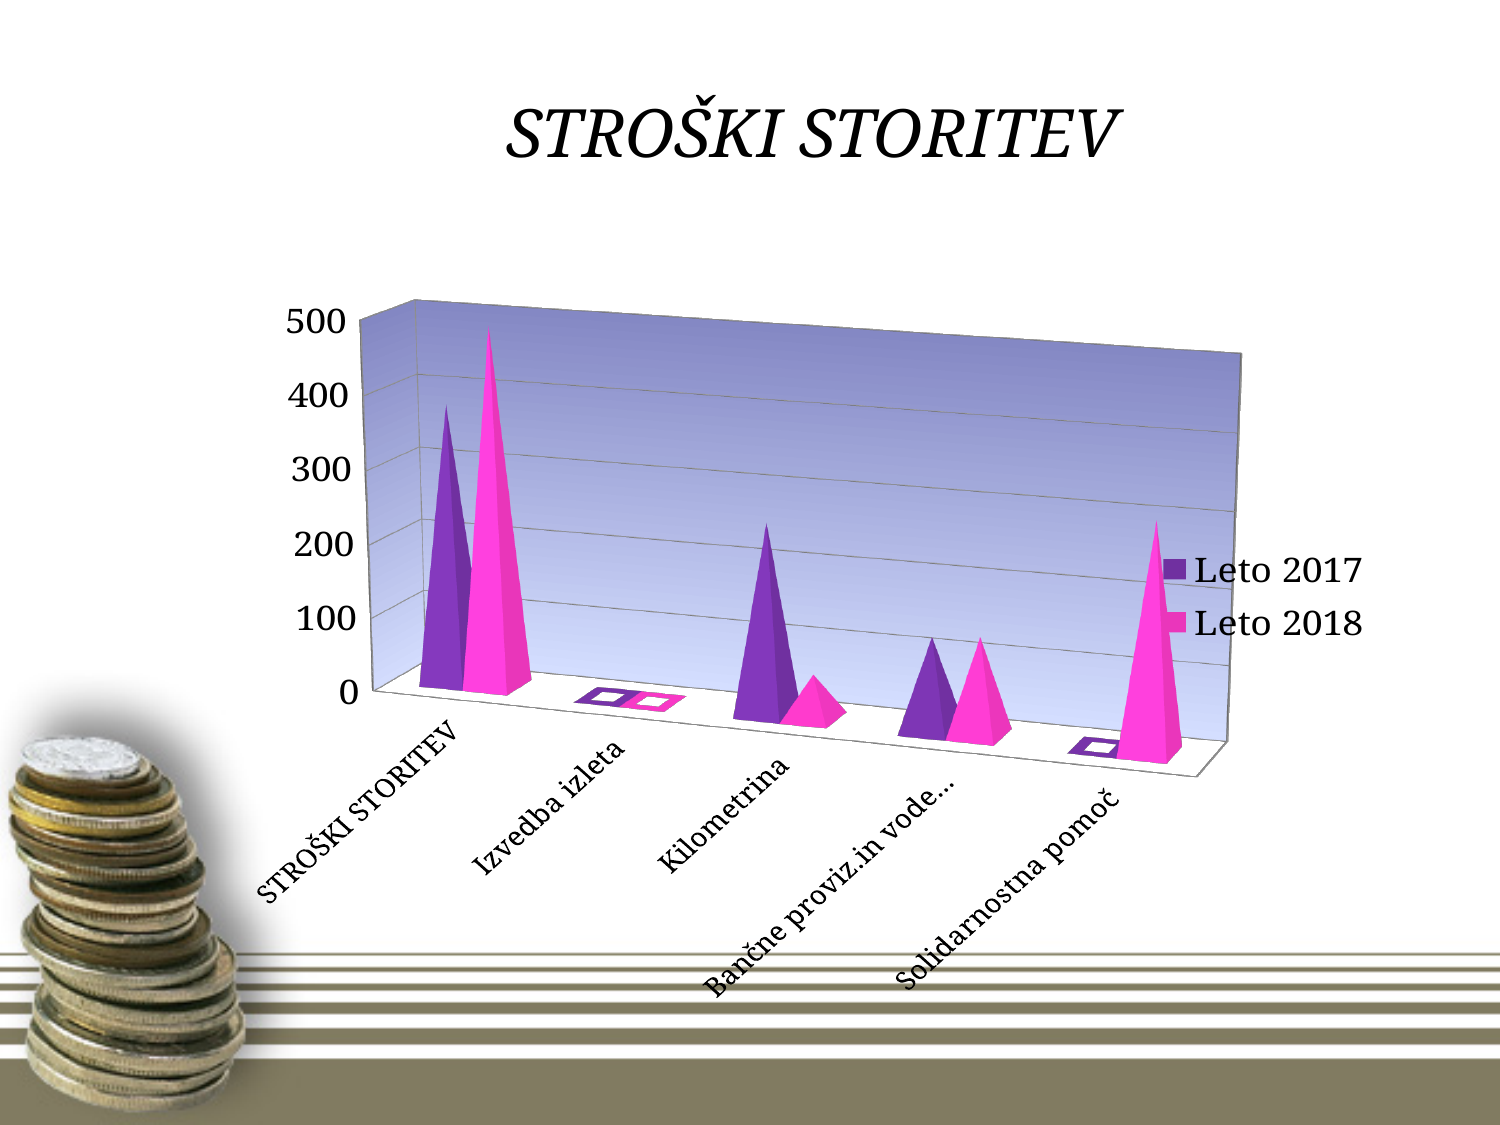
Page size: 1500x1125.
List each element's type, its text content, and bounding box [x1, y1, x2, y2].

picture [0, 0, 1500, 1125]
title STROŠKI STORITEV [174, 37, 1450, 225]
chart [135, 262, 1389, 1006]
